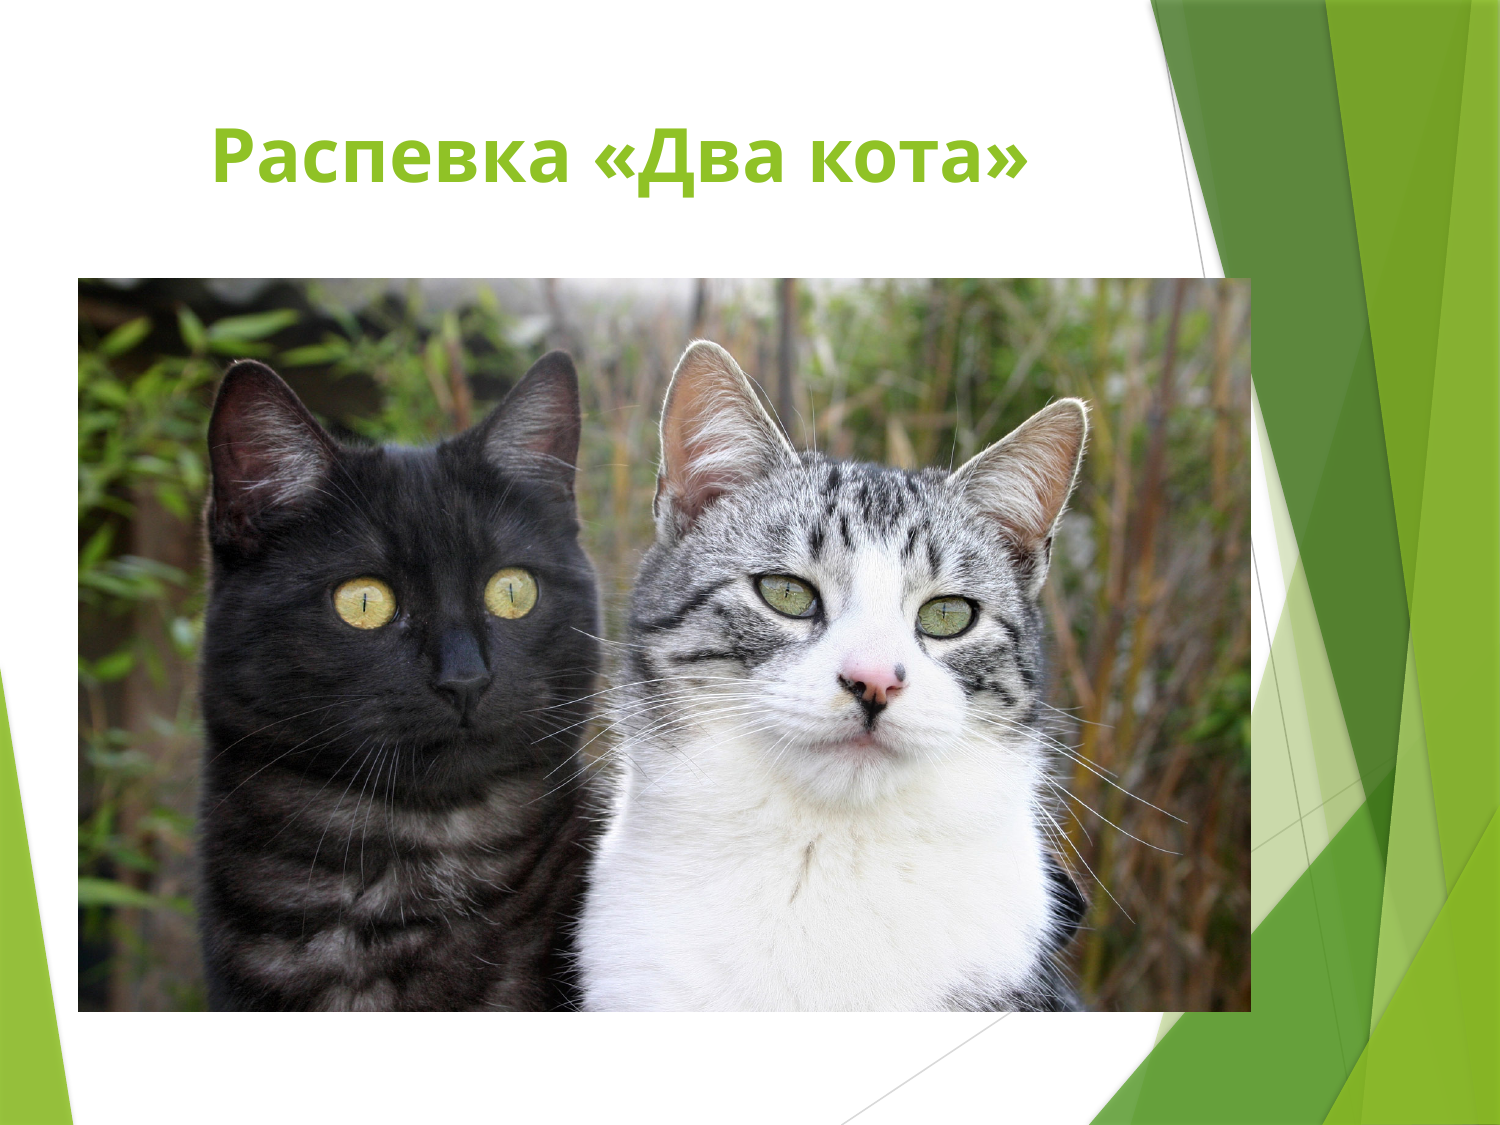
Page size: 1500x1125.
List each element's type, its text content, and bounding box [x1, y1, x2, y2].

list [78, 278, 1252, 1012]
title Распевка «Два кота» [99, 99, 1142, 256]
